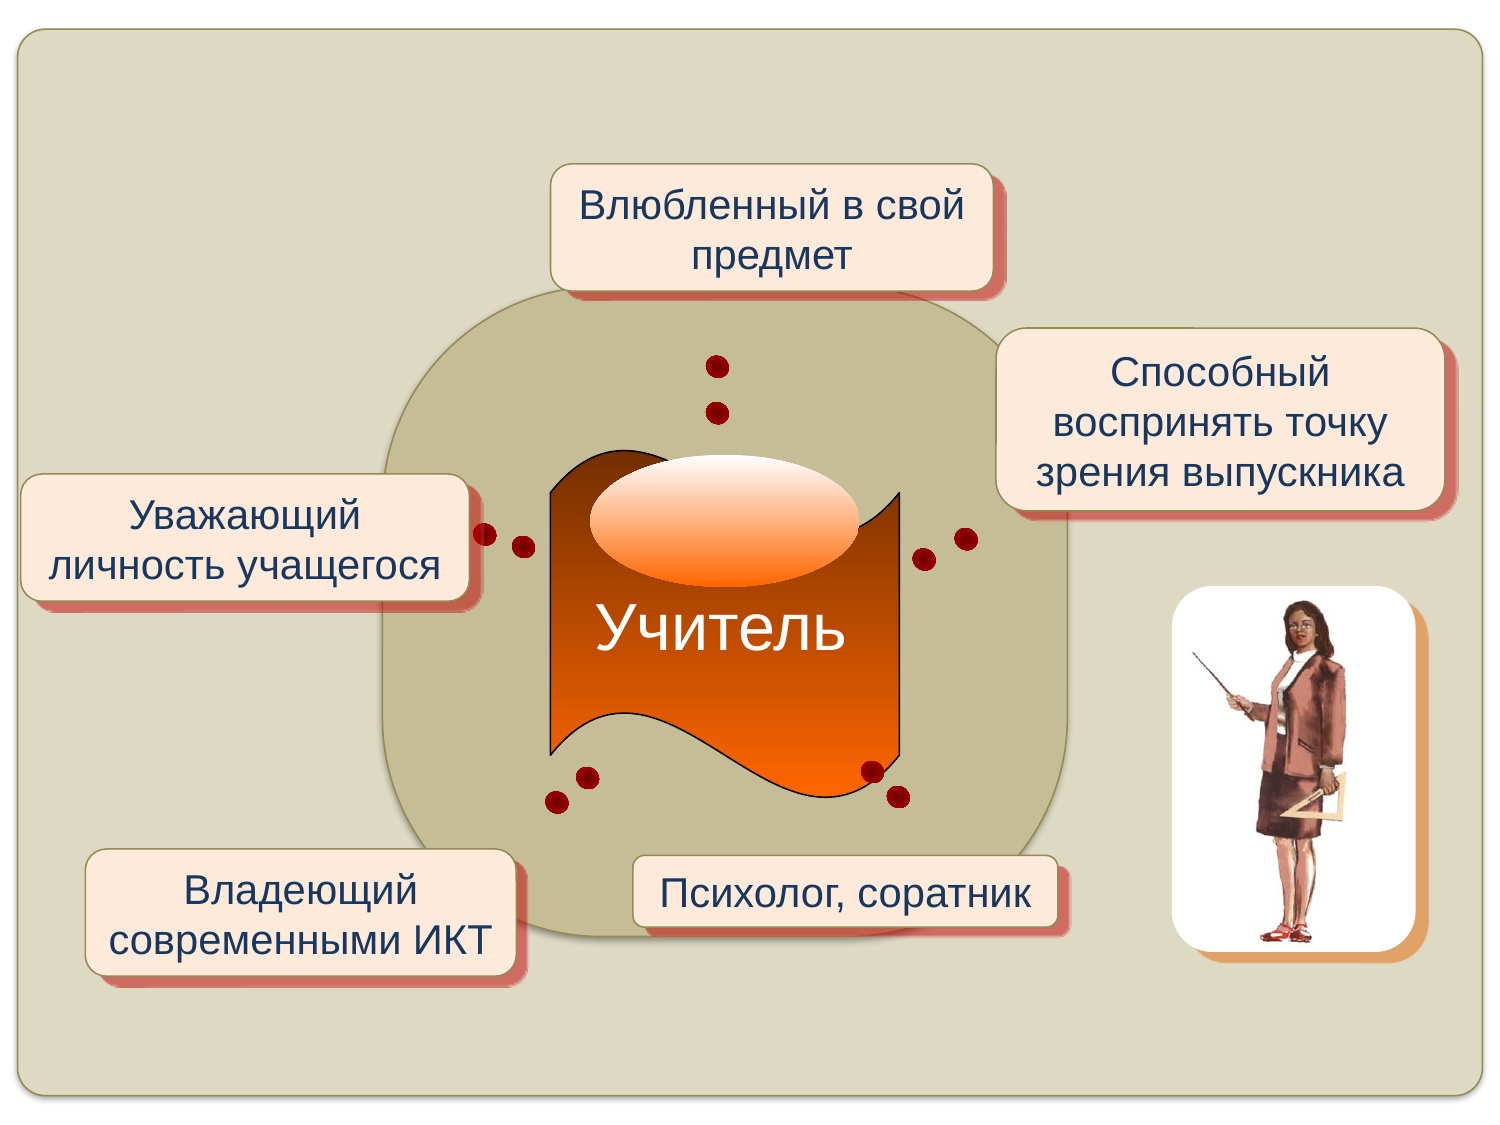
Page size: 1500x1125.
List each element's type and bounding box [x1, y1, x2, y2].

picture [0, 0, 1500, 1125]
text_box [16, 28, 1484, 1097]
text_box [20, 163, 1445, 978]
